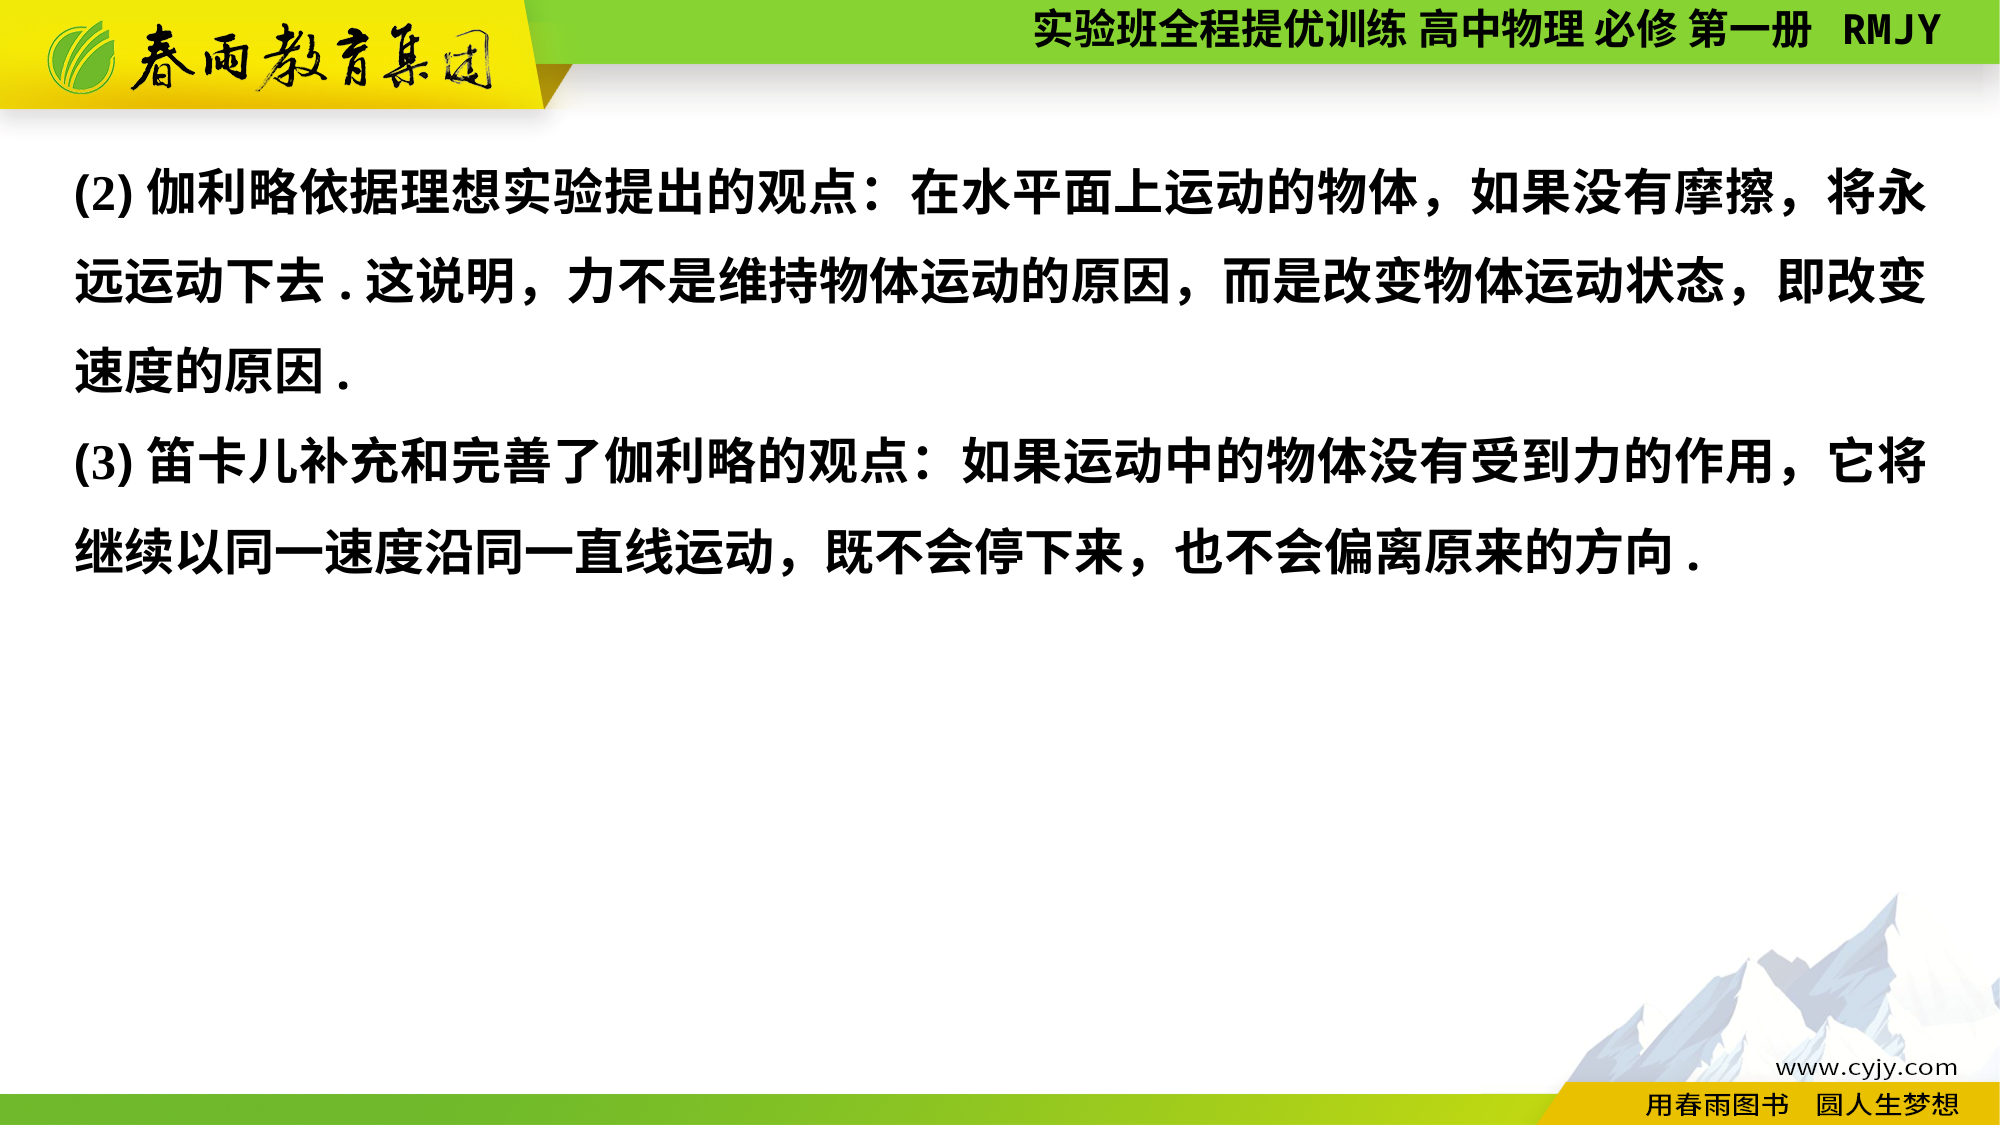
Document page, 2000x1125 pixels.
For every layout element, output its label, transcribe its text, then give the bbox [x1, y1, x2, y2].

list (2)伽利略依据理想实验提出的观点：在水平面上运动的物体，如果没有摩擦，将永远运动下去.这说明，力不是维持物体运动的原因，而是改变物体运动状态，即改变速度的原因. (3)笛卡儿补充和完善了伽利略的观点：如果运动中的物体没有受到力的作用，它将继续以同一速度沿同一直线运动，既不会停下来，也不会偏离原来的方向. [59, 122, 1944, 592]
picture [0, 0, 2000, 1125]
